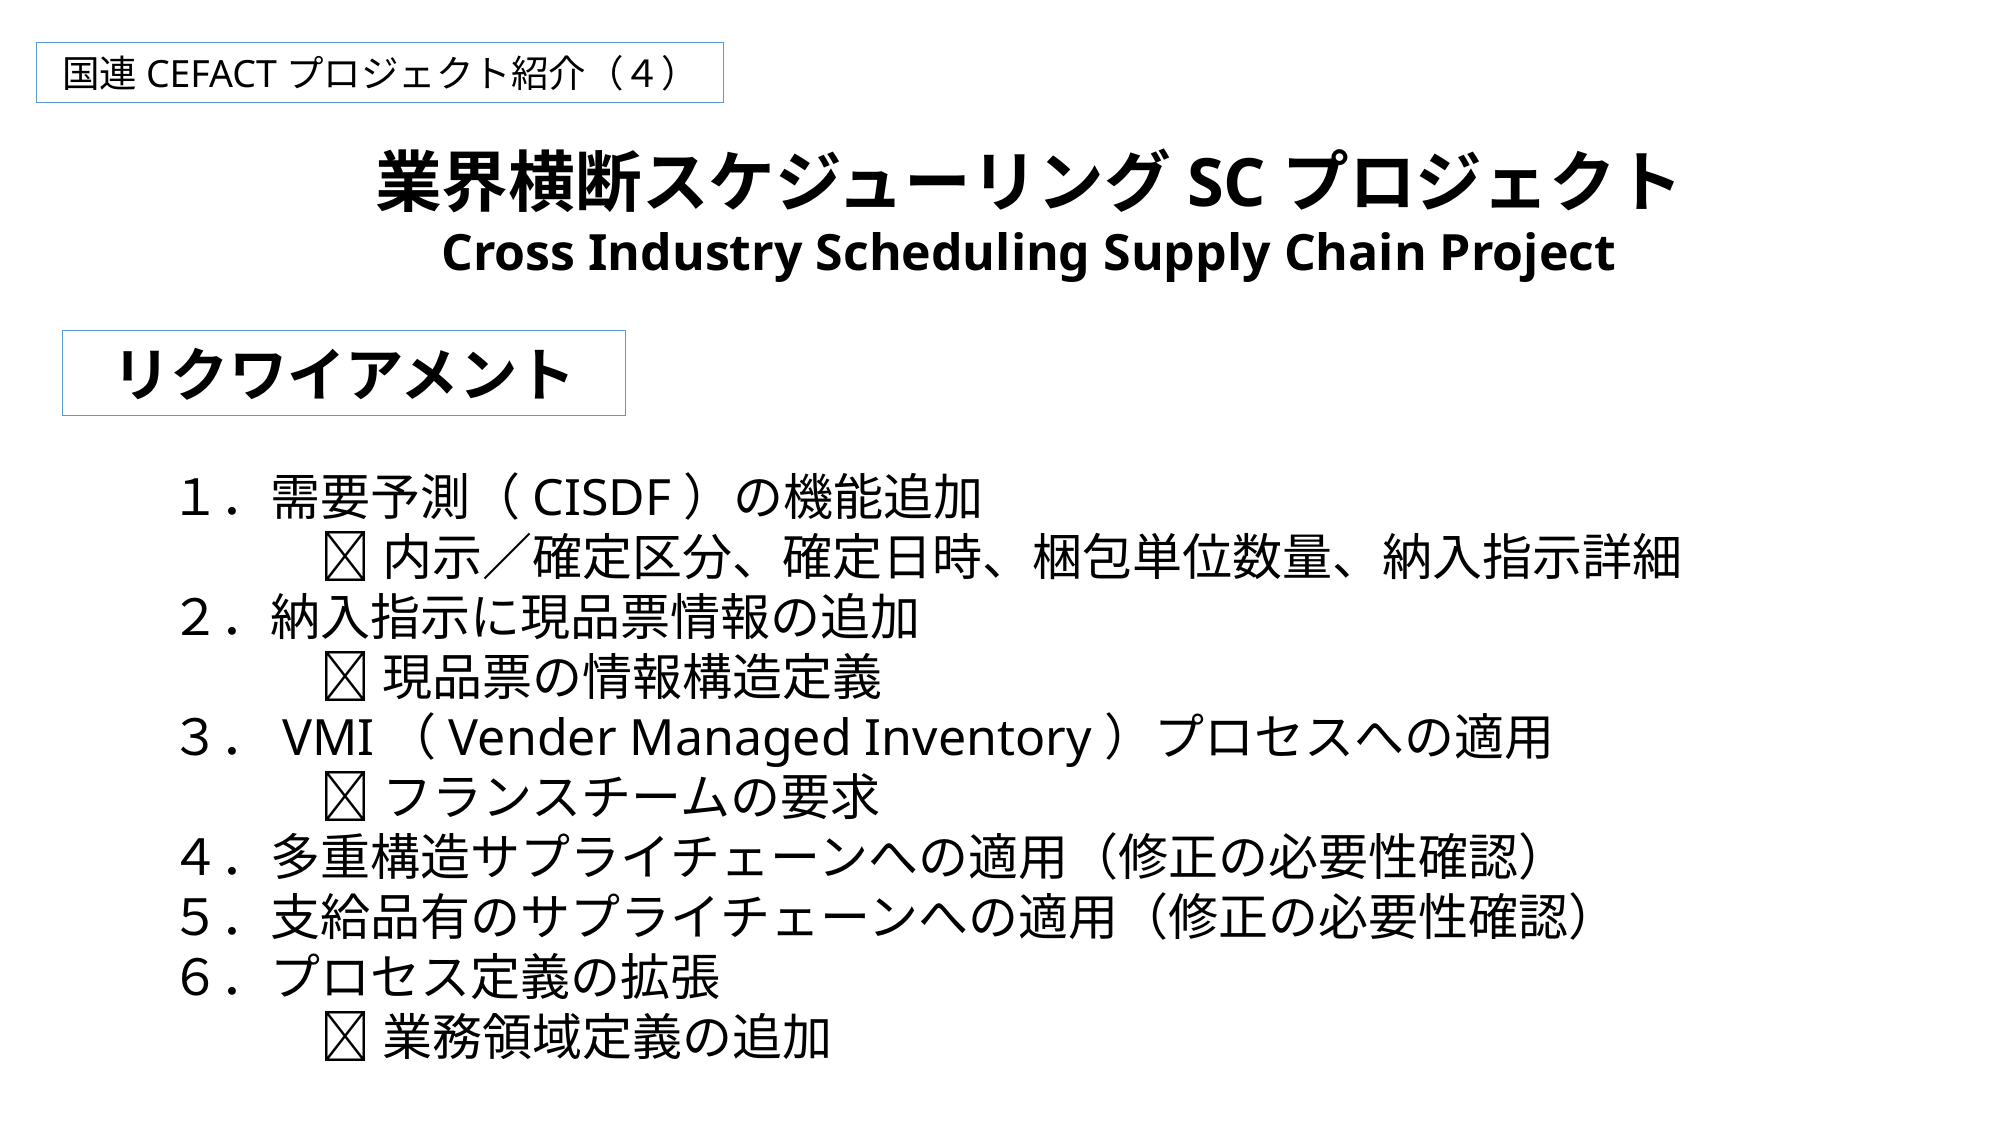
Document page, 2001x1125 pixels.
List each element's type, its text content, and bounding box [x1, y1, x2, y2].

text_box 業界横断スケジューリングSCプロジェクト Cross Industry Scheduling Supply Chain Project [269, 132, 1789, 288]
text_box １．需要予測（CISDF）の機能追加 内示／確定区分、確定日時、梱包単位数量、納入指示詳細 ２．納入指示に現品票情報の追加 現品票の情報構造定義 ３．VMI（Vender Managed Inventory）プロセスへの適用 フランスチームの要求 ４．多重構造サプライチェーンへの適用（修正の必要性確認） ５．支給品有のサプライチェーンへの適用（修正の必要性確認） ６．プロセス定義の拡張 業務領域定義の追加 [155, 458, 1816, 1073]
text_box リクワイアメント [62, 330, 626, 416]
text_box 国連CEFACTプロジェクト紹介（４） [36, 42, 724, 103]
